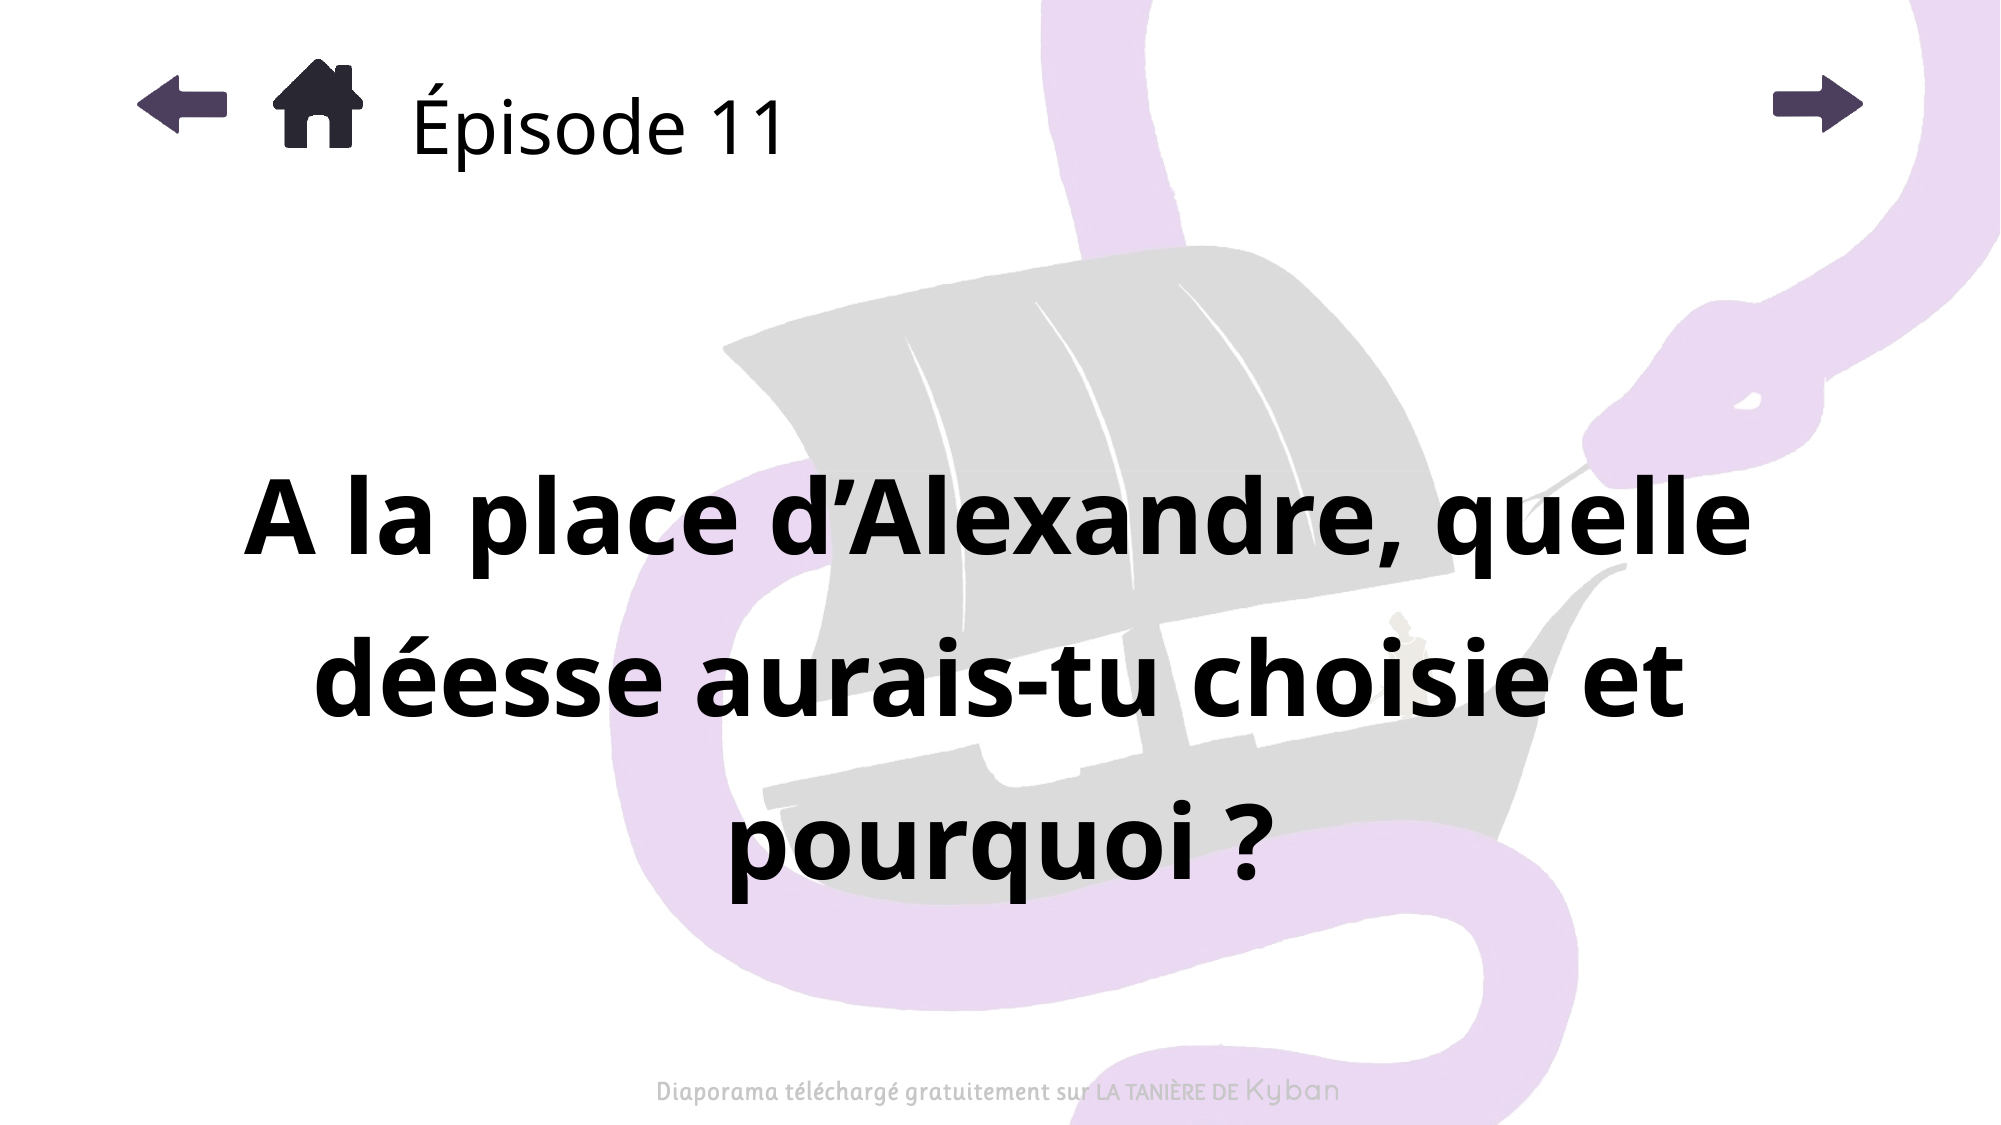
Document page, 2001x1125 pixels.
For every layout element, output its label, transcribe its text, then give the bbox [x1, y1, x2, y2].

title Épisode 11 [395, 59, 1863, 202]
list A la place d’Alexandre, quelle déesse aurais-tu choisie et pourquoi ? [137, 299, 1863, 1014]
picture [0, 0, 2001, 1125]
